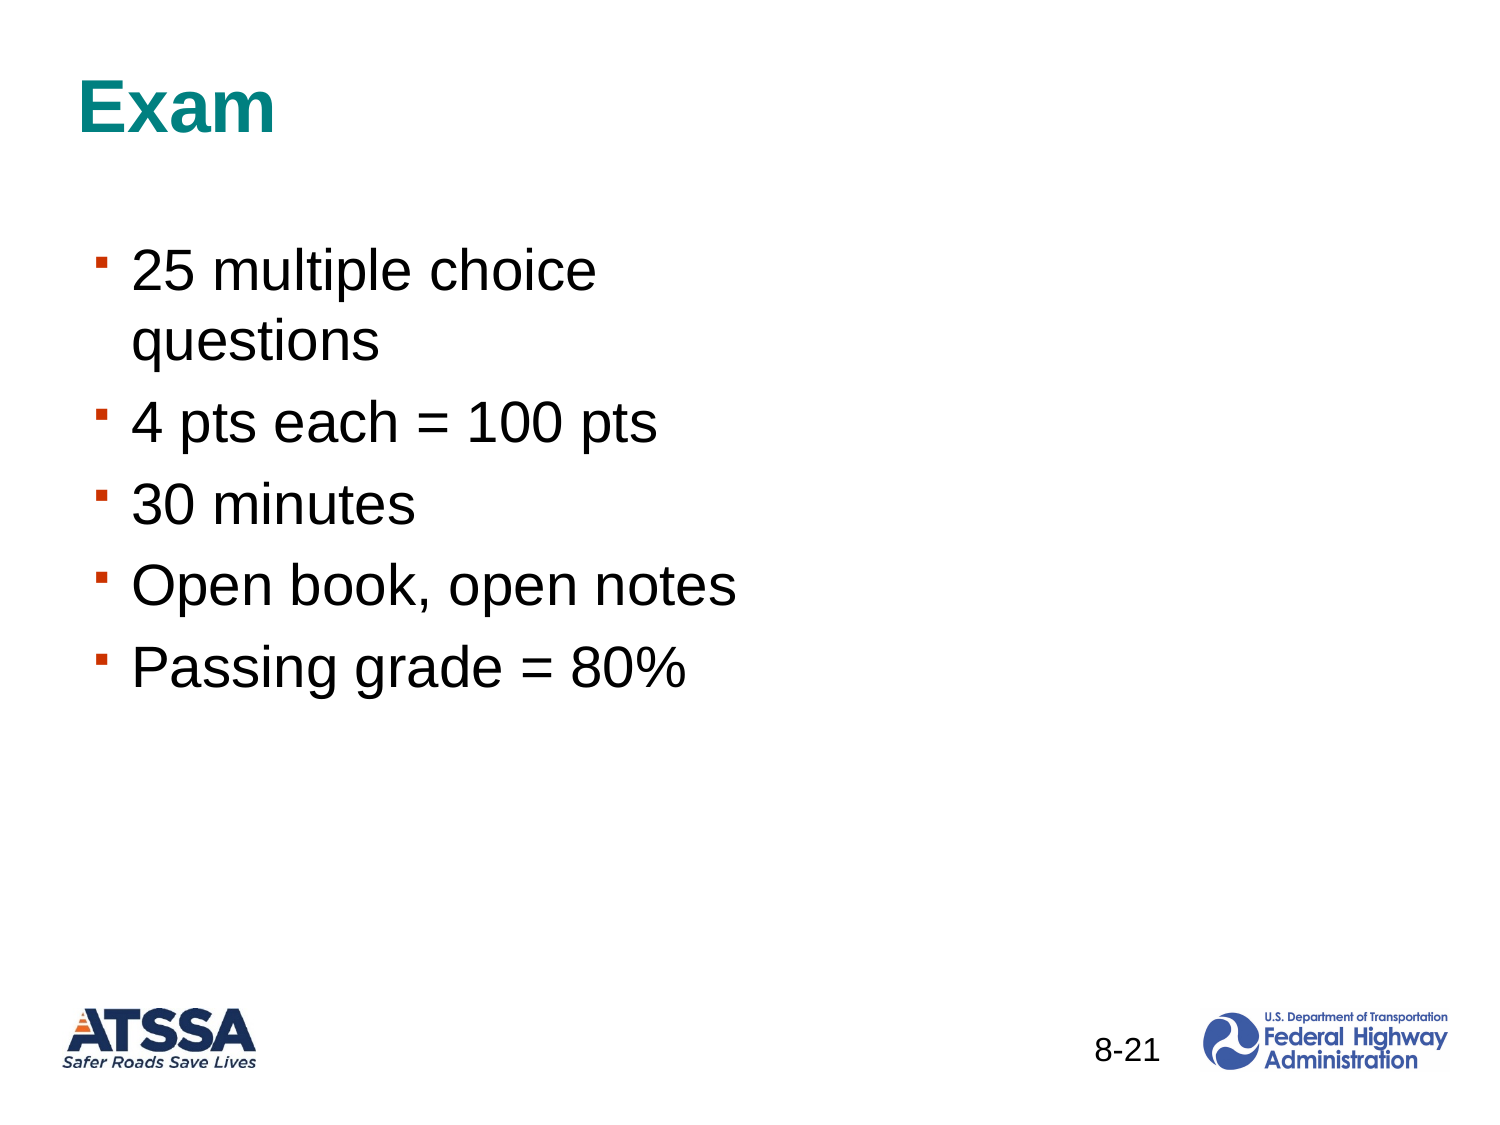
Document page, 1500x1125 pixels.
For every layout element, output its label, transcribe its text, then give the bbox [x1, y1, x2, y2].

picture [62, 1008, 256, 1068]
picture [1200, 1008, 1450, 1072]
title Exam [62, 12, 1500, 193]
list 25 multiple choice questions 4 pts each = 100 pts 30 minutes Open book, open notes Passing grade = 80% [77, 224, 813, 1001]
